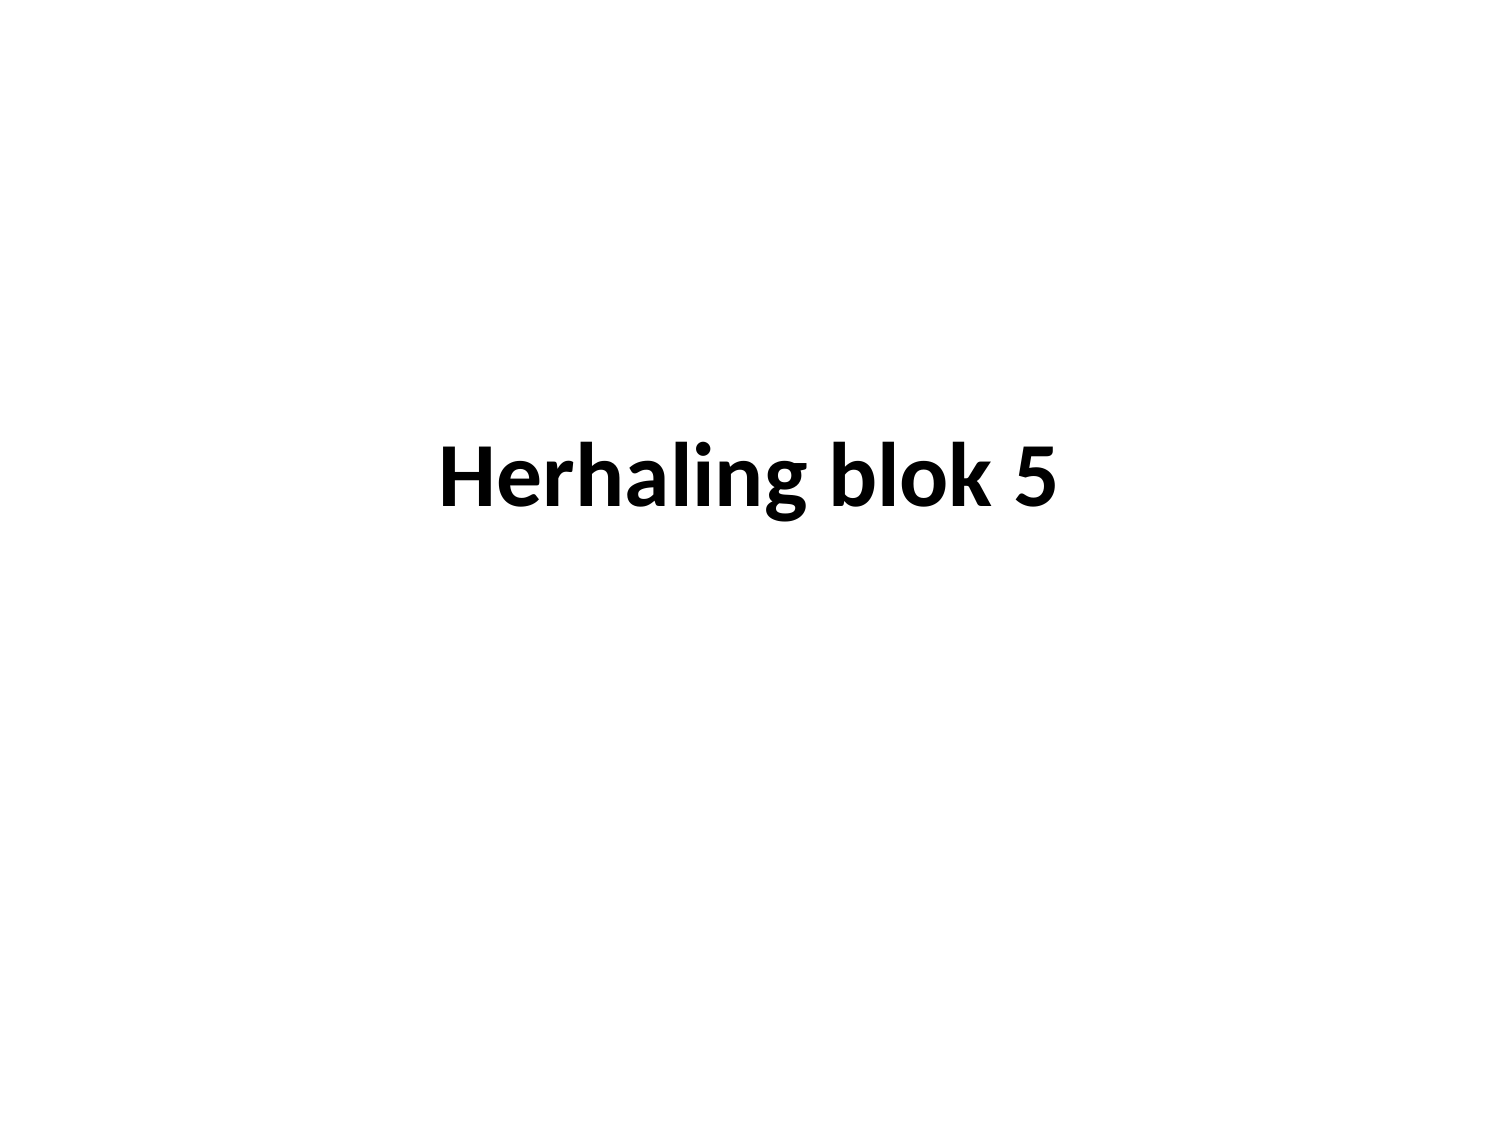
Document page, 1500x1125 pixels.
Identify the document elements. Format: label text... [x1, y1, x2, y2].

title Herhaling blok 5 [112, 349, 1388, 591]
